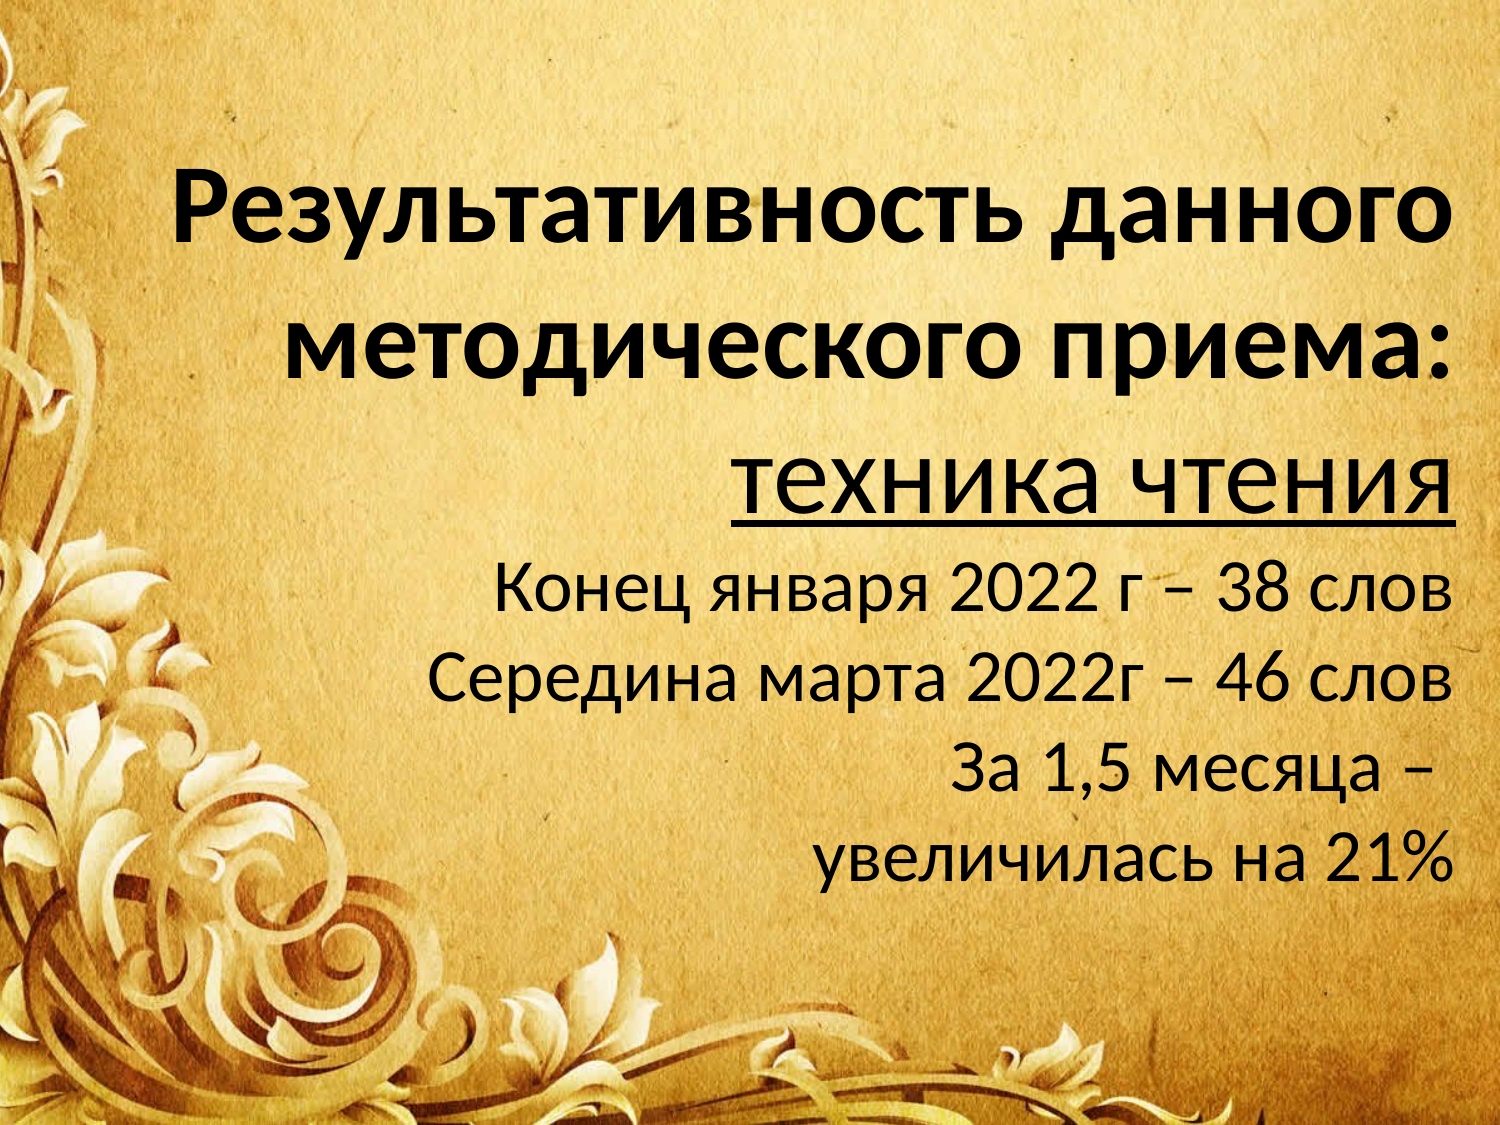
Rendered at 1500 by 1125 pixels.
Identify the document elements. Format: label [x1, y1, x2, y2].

list [0, 0, 1500, 1125]
